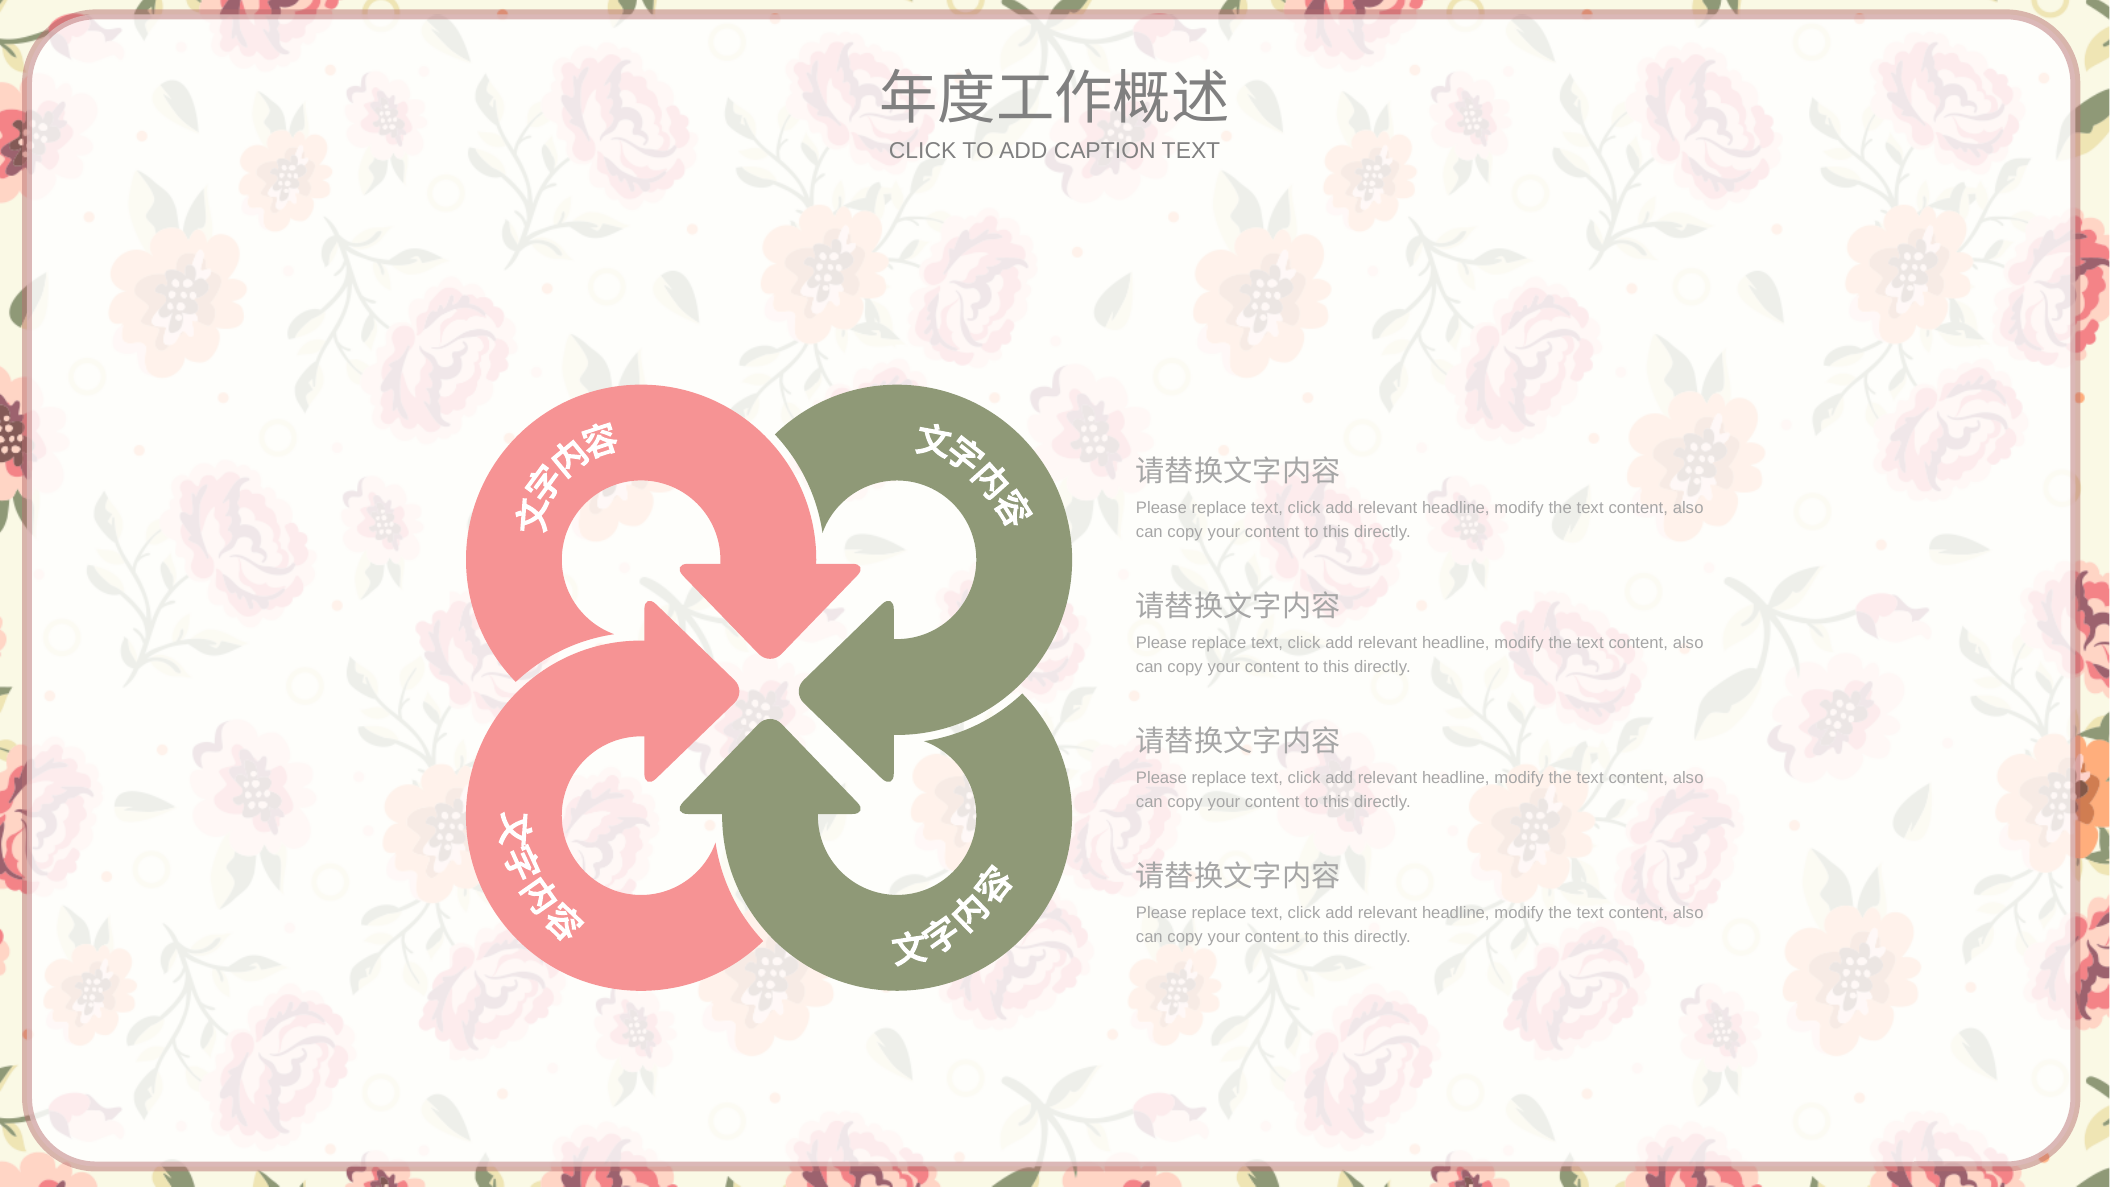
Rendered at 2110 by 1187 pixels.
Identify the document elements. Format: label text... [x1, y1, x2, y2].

text_box CLICK TO ADD CAPTION TEXT [865, 135, 1245, 163]
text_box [1135, 444, 1728, 539]
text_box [465, 384, 1073, 991]
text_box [1135, 580, 1728, 674]
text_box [1135, 850, 1728, 945]
text_box 年度工作概述 [865, 60, 1245, 131]
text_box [1135, 715, 1728, 810]
picture [0, 0, 2110, 1187]
